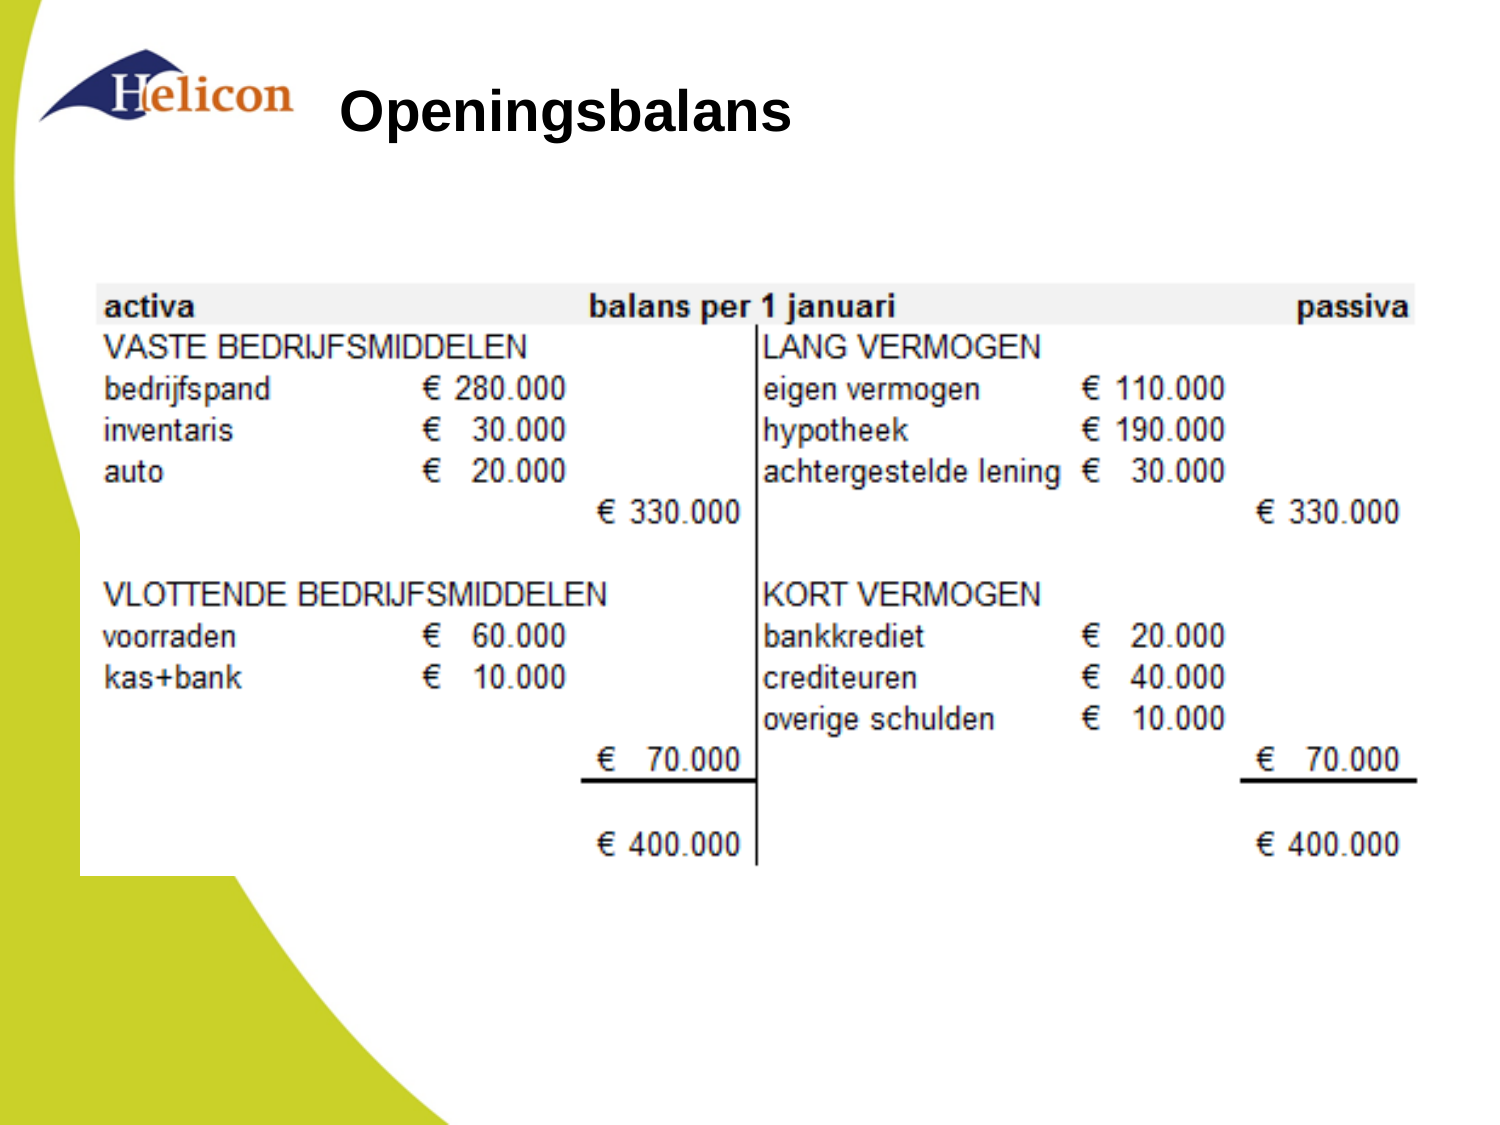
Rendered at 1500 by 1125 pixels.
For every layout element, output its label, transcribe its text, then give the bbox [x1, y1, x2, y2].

picture [0, 0, 1500, 1125]
title Openingsbalans [324, 54, 1415, 161]
